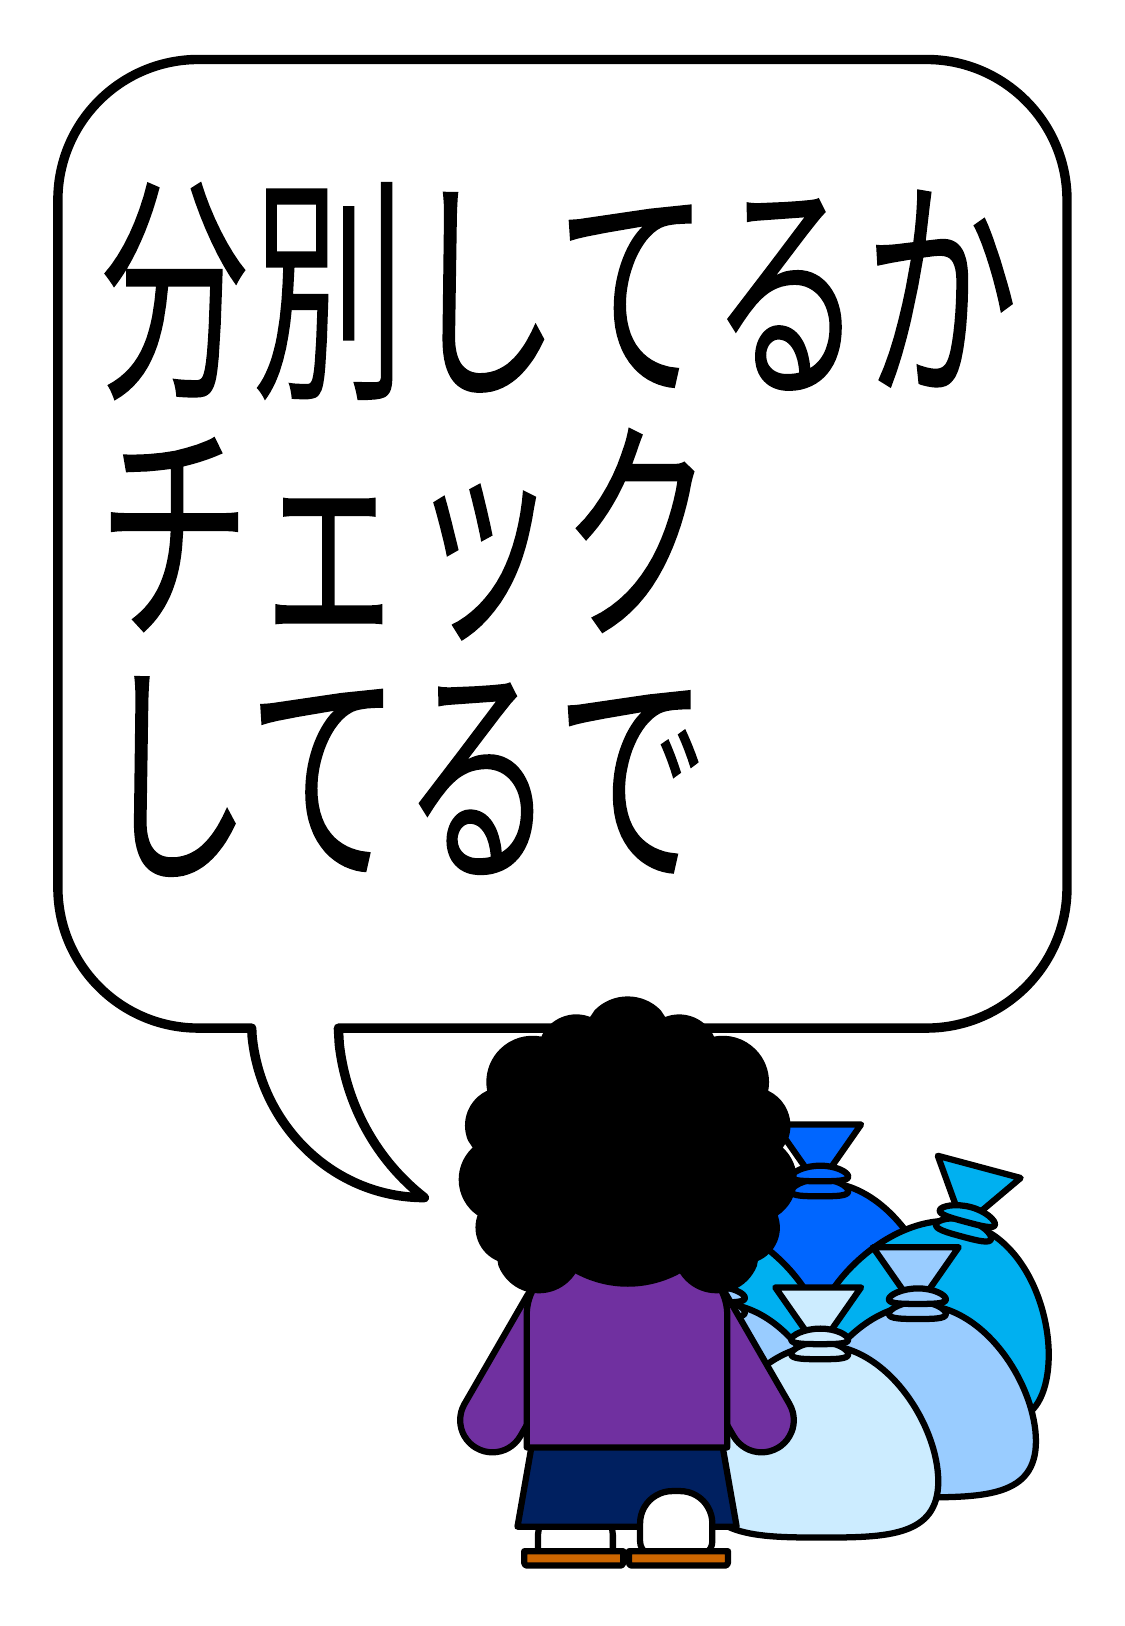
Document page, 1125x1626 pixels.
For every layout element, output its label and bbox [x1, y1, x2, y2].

text_box [57, 59, 1068, 1198]
text_box [461, 999, 1068, 1566]
